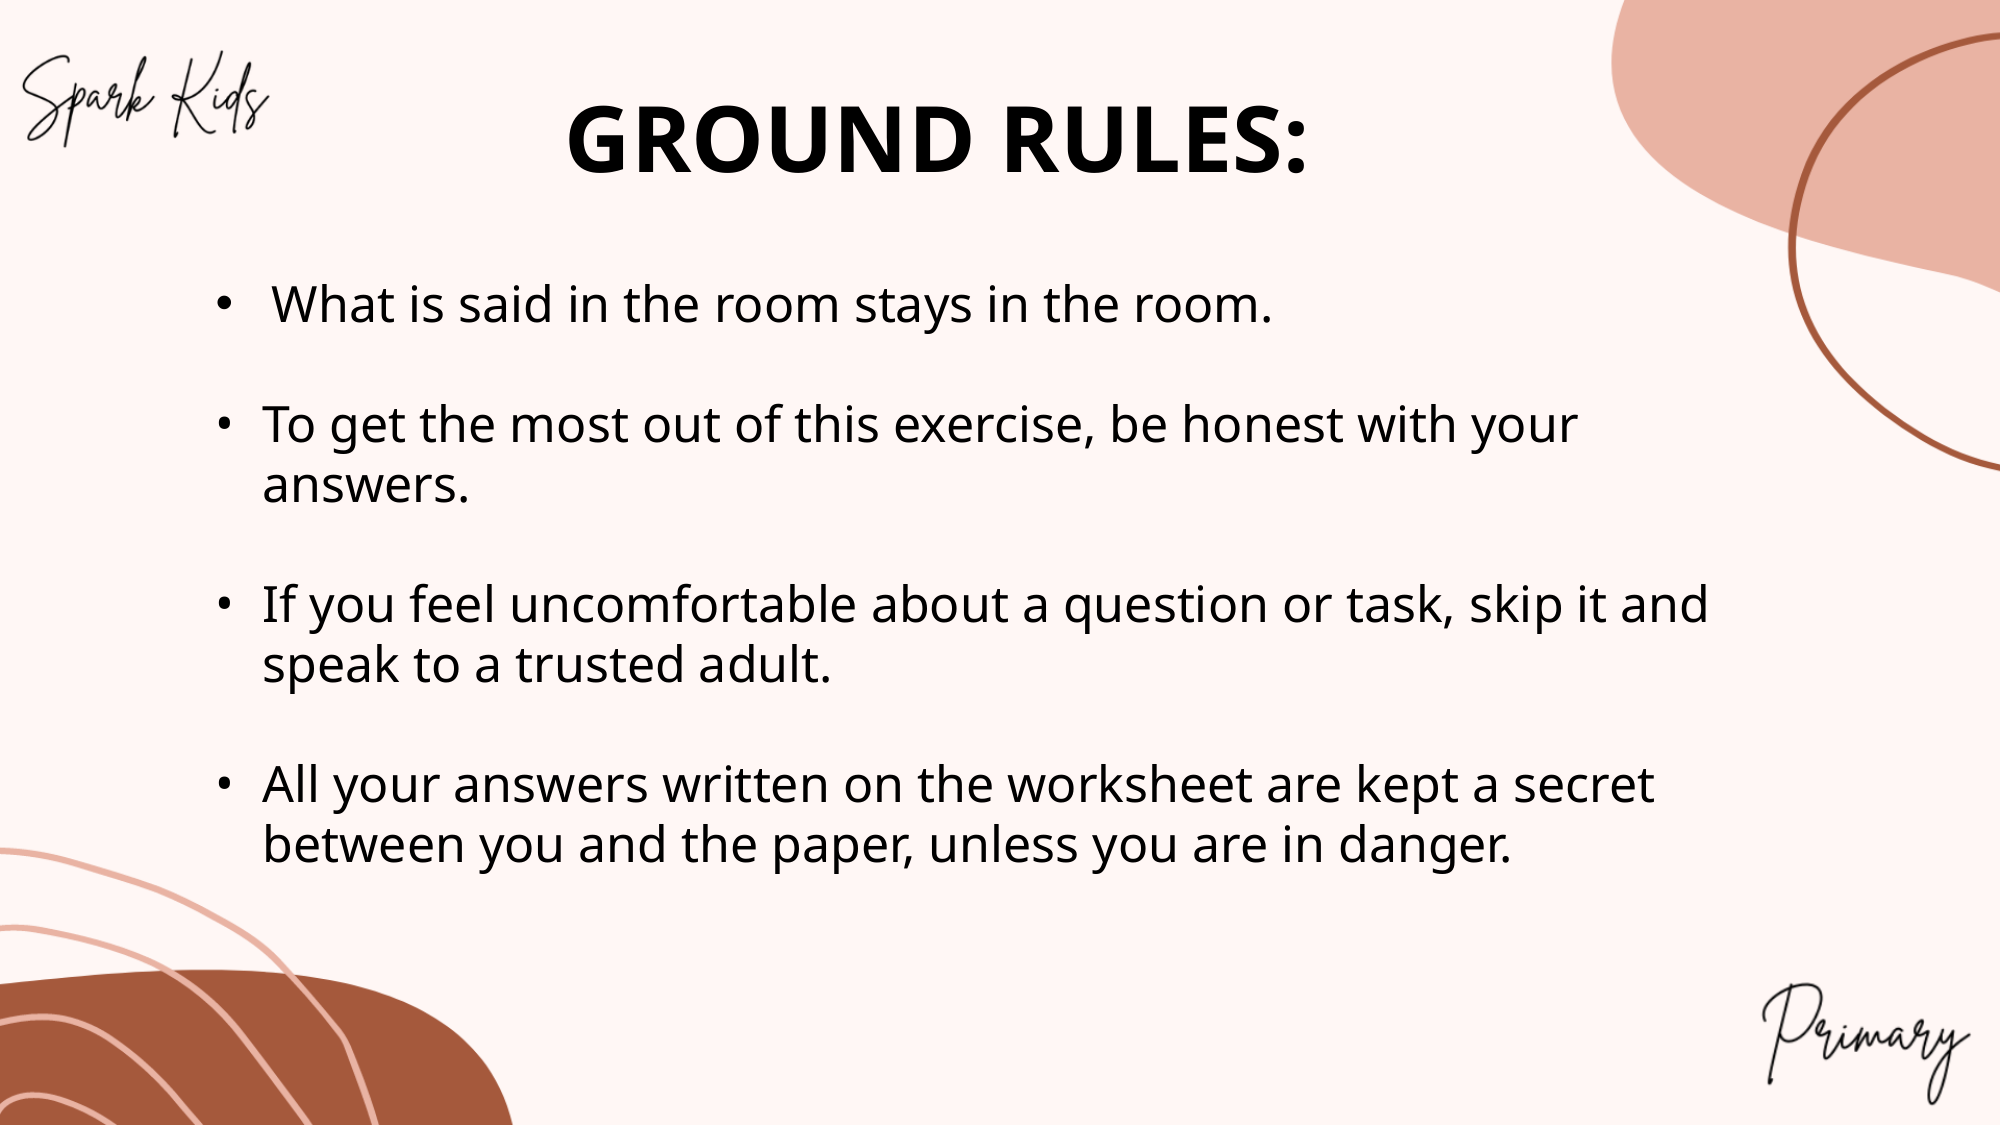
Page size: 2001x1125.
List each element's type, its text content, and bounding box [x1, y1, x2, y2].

title GROUND RULES: [474, 34, 2000, 252]
picture [0, 0, 2000, 1125]
text_box What is said in the room stays in the room. To get the most out of this exercise, be honest with your answers. If you feel uncomfortable about a question or task, skip it and speak to a trusted adult. All your answers written on the worksheet are kept a secret between you and the paper, unless you are in danger. [200, 264, 1781, 880]
